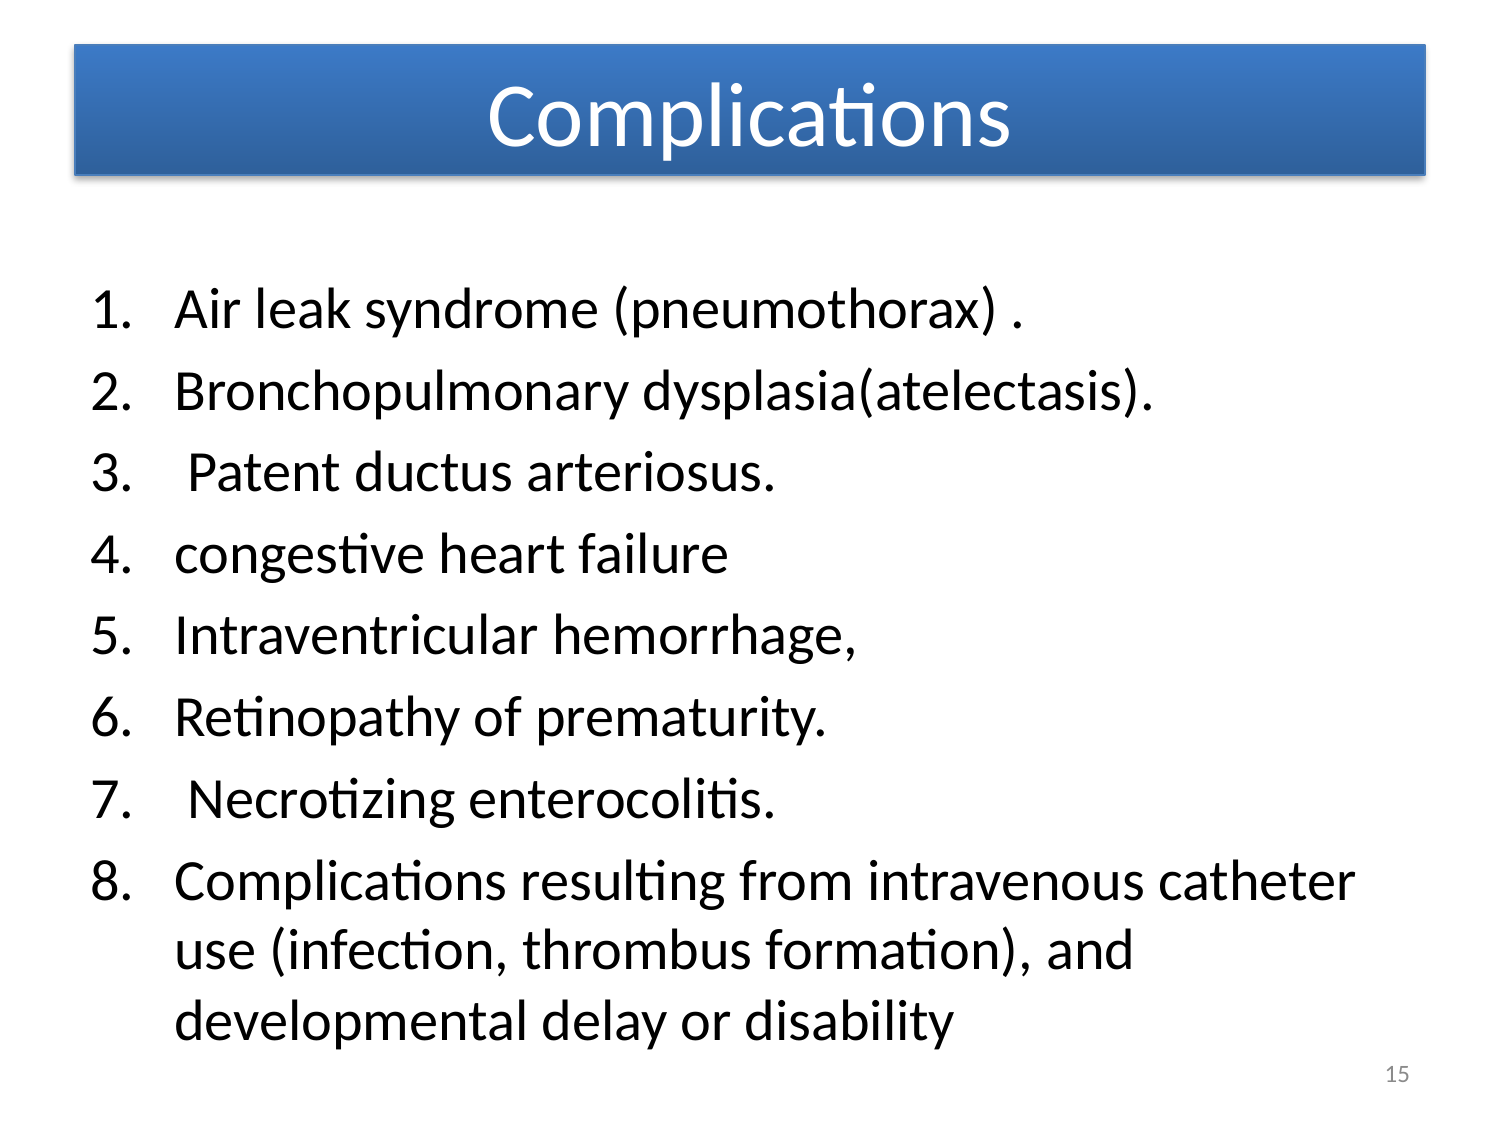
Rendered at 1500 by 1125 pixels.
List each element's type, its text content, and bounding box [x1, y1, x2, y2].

slide_number 15 [1074, 1042, 1425, 1103]
title Complications [74, 44, 1426, 176]
list Air leak syndrome (pneumothorax) . Bronchopulmonary dysplasia(atelectasis). Patent ductus arteriosus. congestive heart failure Intraventricular hemorrhage, Retinopathy of prematurity. Necrotizing enterocolitis. Complications resulting from intravenous catheter use (infection, thrombus formation), and developmental delay or disability [75, 262, 1425, 1005]
